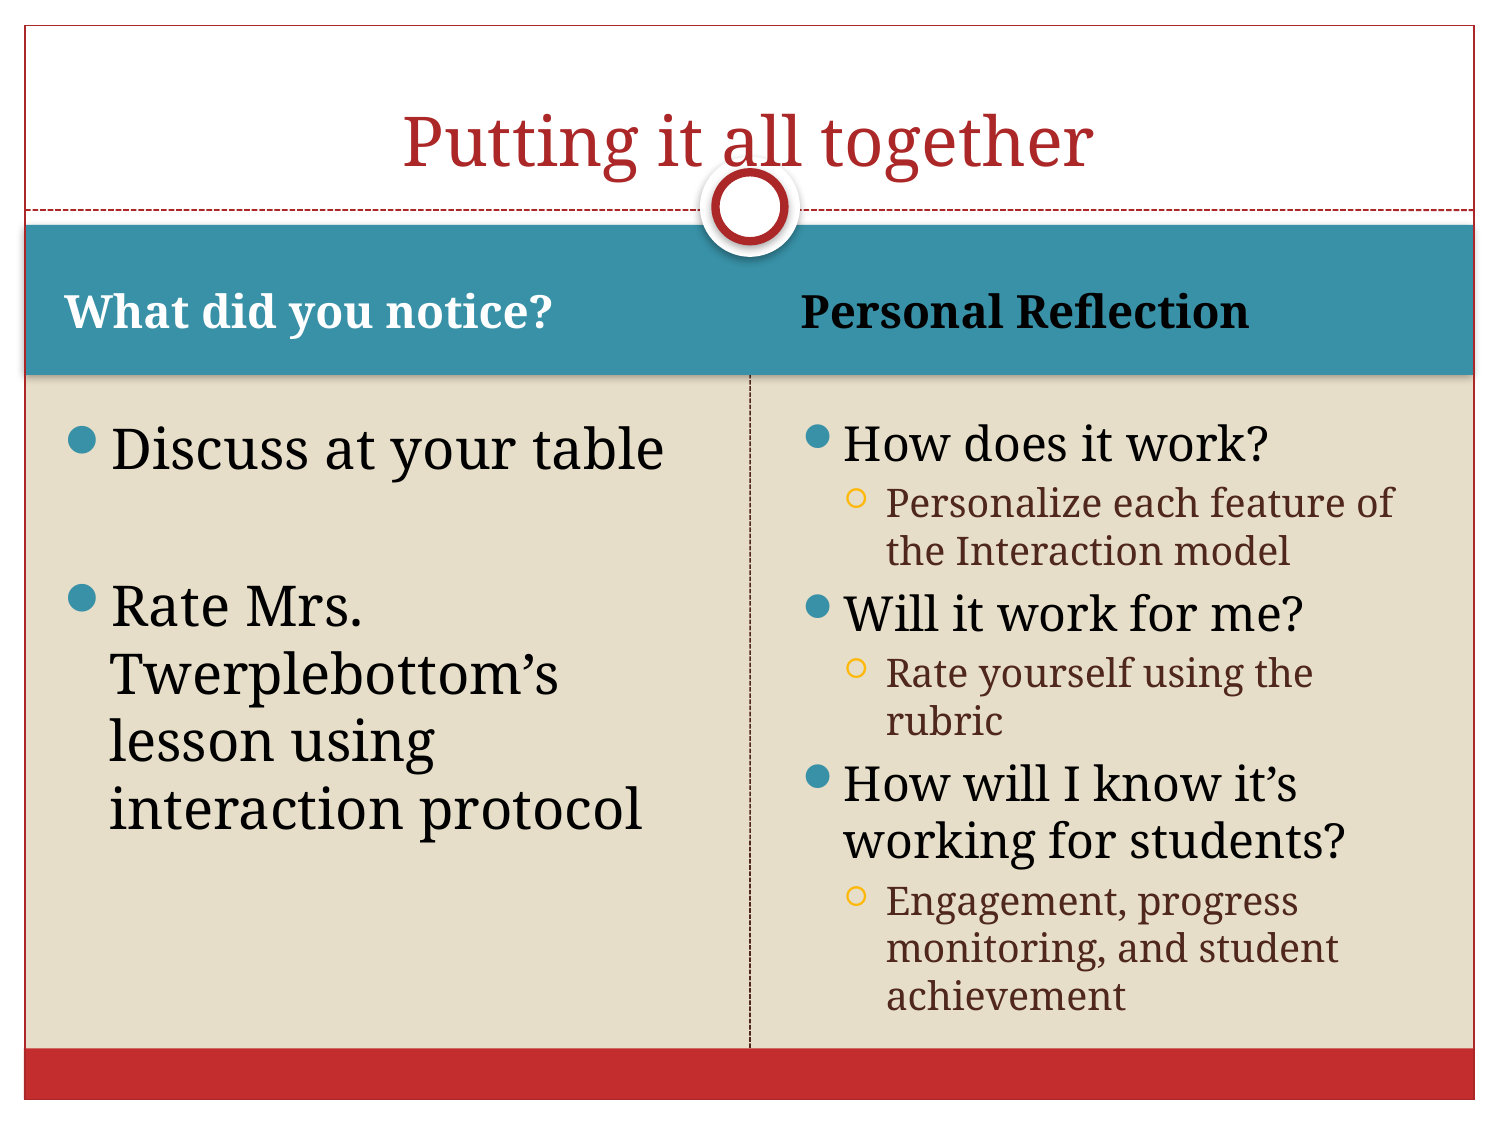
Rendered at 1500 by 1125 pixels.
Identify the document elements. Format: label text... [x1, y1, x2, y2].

list What did you notice? [48, 249, 714, 371]
title Putting it all together [49, 63, 1450, 188]
list How does it work? Personalize each feature of the Interaction model Will it work for me? Rate yourself using the rubric How will I know it’s working for students? Engagement, progress monitoring, and student achievement [787, 405, 1450, 1033]
list Discuss at your table Rate Mrs. Twerplebottom’s lesson using interaction protocol [49, 405, 713, 1032]
list Personal Reflection [785, 249, 1450, 371]
